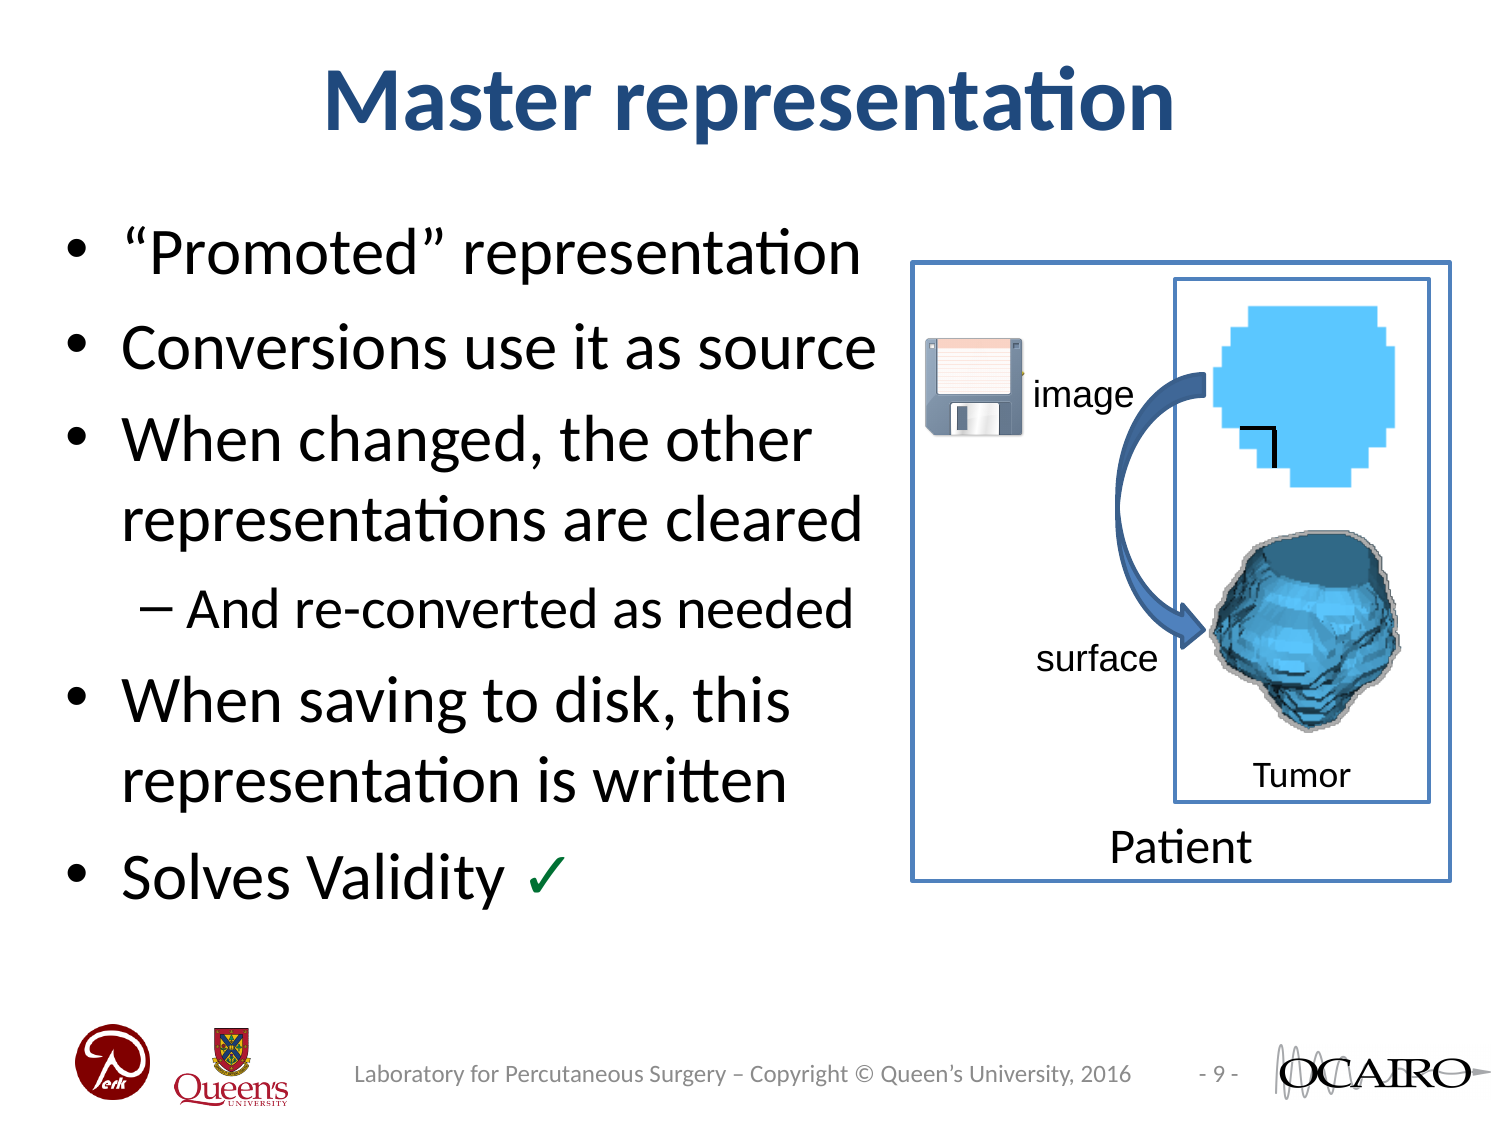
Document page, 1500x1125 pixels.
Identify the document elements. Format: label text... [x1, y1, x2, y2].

text_box Patient [910, 260, 1452, 883]
picture [1203, 296, 1411, 501]
text_box Tumor [1173, 277, 1431, 804]
text_box [1115, 372, 1197, 650]
picture [924, 337, 1026, 438]
slide_number - 9 - [1175, 1042, 1263, 1103]
text_box And re-converted as needed [50, 562, 900, 648]
footer Laboratory for Percutaneous Surgery – Copyright © Queen’s University, 2016 [312, 1042, 1175, 1103]
text_box image [1030, 362, 1197, 423]
text_box Solves Validity ✓ [50, 824, 900, 920]
text_box surface [1021, 626, 1195, 687]
title Master representation [74, 0, 1426, 188]
text_box When saving to disk, this representation is written [50, 648, 900, 824]
text_box When changed, the other representations are cleared [50, 387, 900, 562]
picture [174, 1028, 288, 1106]
list “Promoted” representation [49, 199, 901, 311]
picture [75, 1024, 150, 1100]
picture [1201, 524, 1410, 738]
picture [1275, 1044, 1491, 1100]
text_box Conversions use it as source [50, 295, 900, 387]
